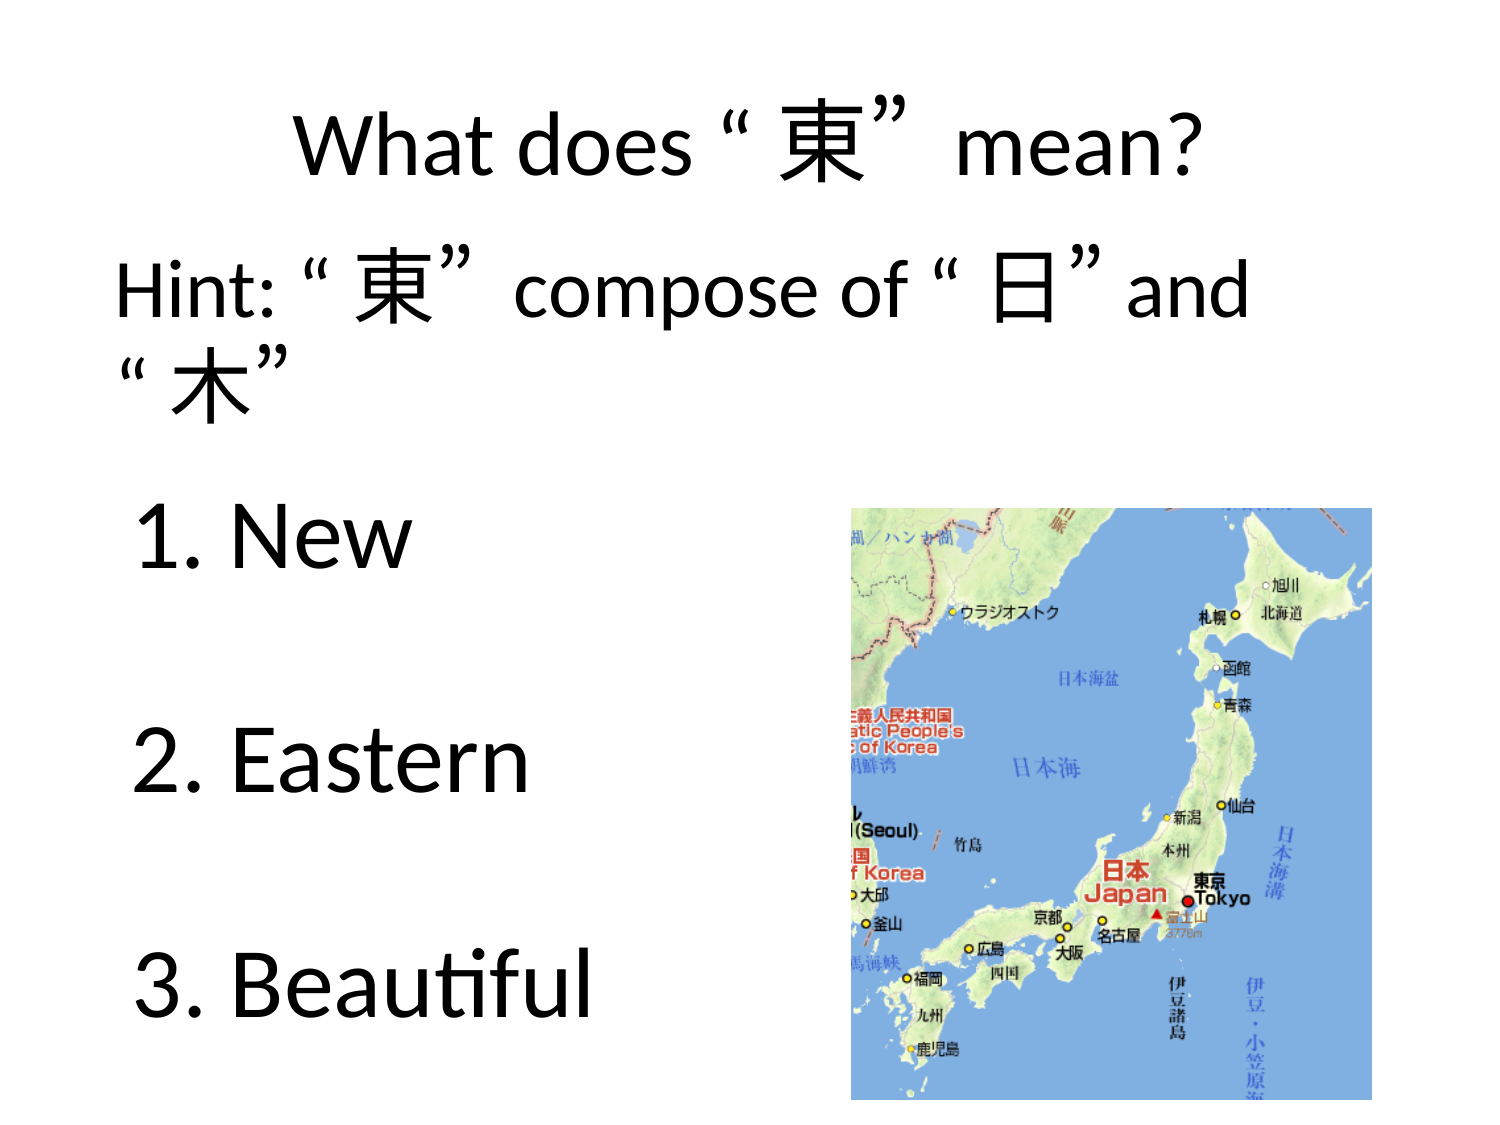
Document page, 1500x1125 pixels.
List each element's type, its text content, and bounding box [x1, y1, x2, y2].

text_box 1. New [115, 461, 430, 597]
picture [851, 508, 1372, 1100]
text_box 3. Beautiful [116, 910, 612, 1046]
text_box 2. Eastern [116, 685, 548, 821]
title What does “東” mean? [75, 45, 1425, 233]
text_box Hint: “東” compose of “日”and “木” [100, 227, 1440, 442]
